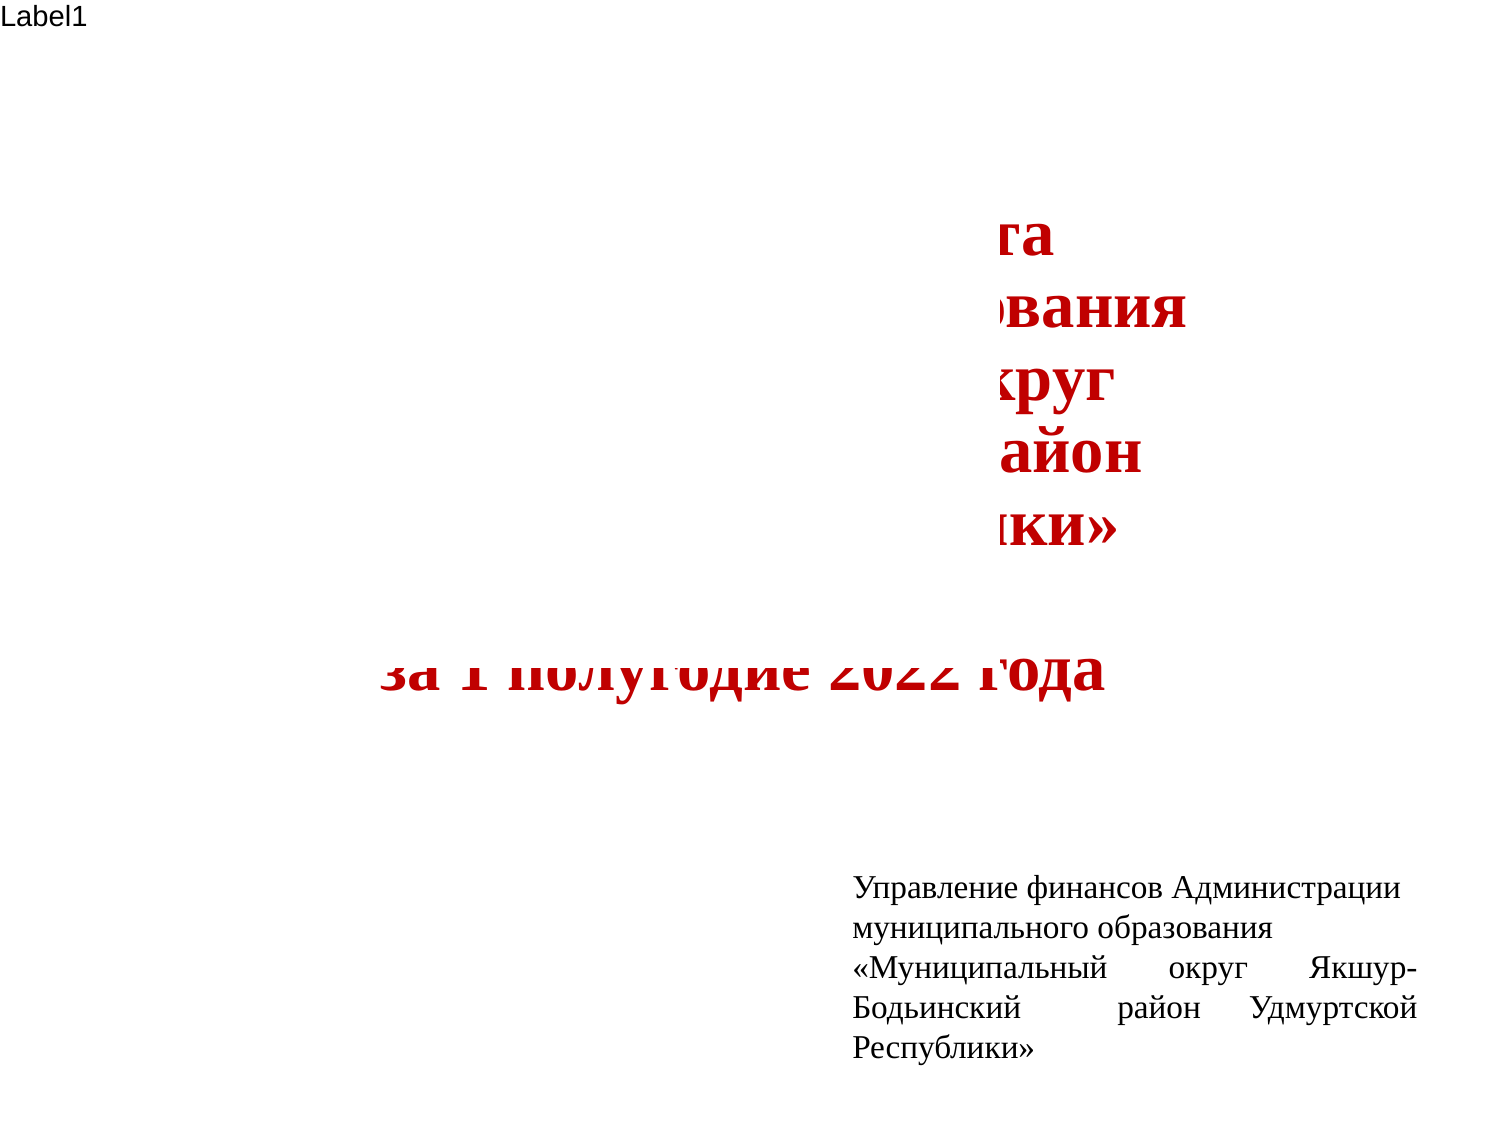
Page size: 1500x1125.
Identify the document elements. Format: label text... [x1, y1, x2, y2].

text_box Управление финансов Администрации муниципального образования «Муниципальный округ Якшур-Бодьинский район Удмуртской Республики» [835, 823, 1435, 1108]
title Исполнение бюджета муниципального образования «Муниципальный округ Якшур-Бодьинский район Удмуртской Республики» за 1 полугодие 2022 года [12, 62, 1475, 838]
